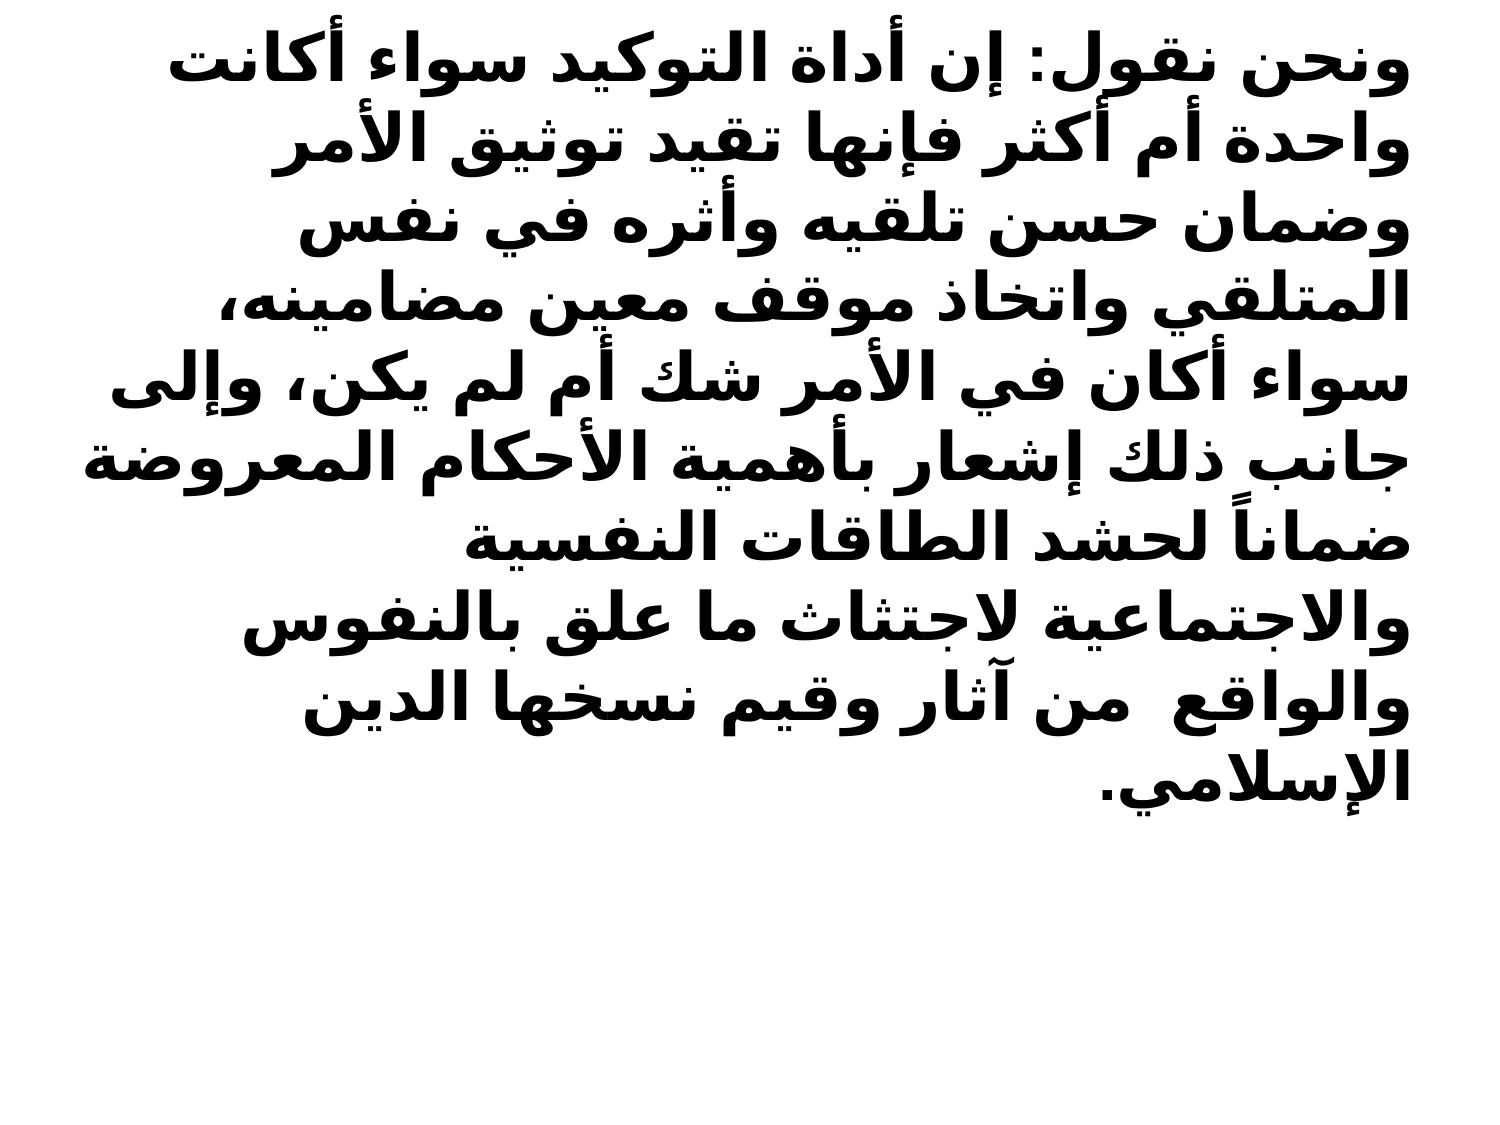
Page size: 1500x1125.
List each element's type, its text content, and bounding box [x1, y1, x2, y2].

text_box ونحن نقول: إن أداة التوكيد سواء أكانت واحدة أم أكثر فإنها تقيد توثيق الأمر وضمان حسن تلقيه وأثره في نفس المتلقي واتخاذ موقف معين مضامينه، سواء أكان في الأمر شك أم لم يكن، وإلى جانب ذلك إشعار بأهمية الأحكام المعروضة ضماناً لحشد الطاقات النفسية والاجتماعية لاجتثاث ما علق بالنفوس والواقع من آثار وقيم نسخها الدين الإسلامي. [58, 6, 1430, 1002]
